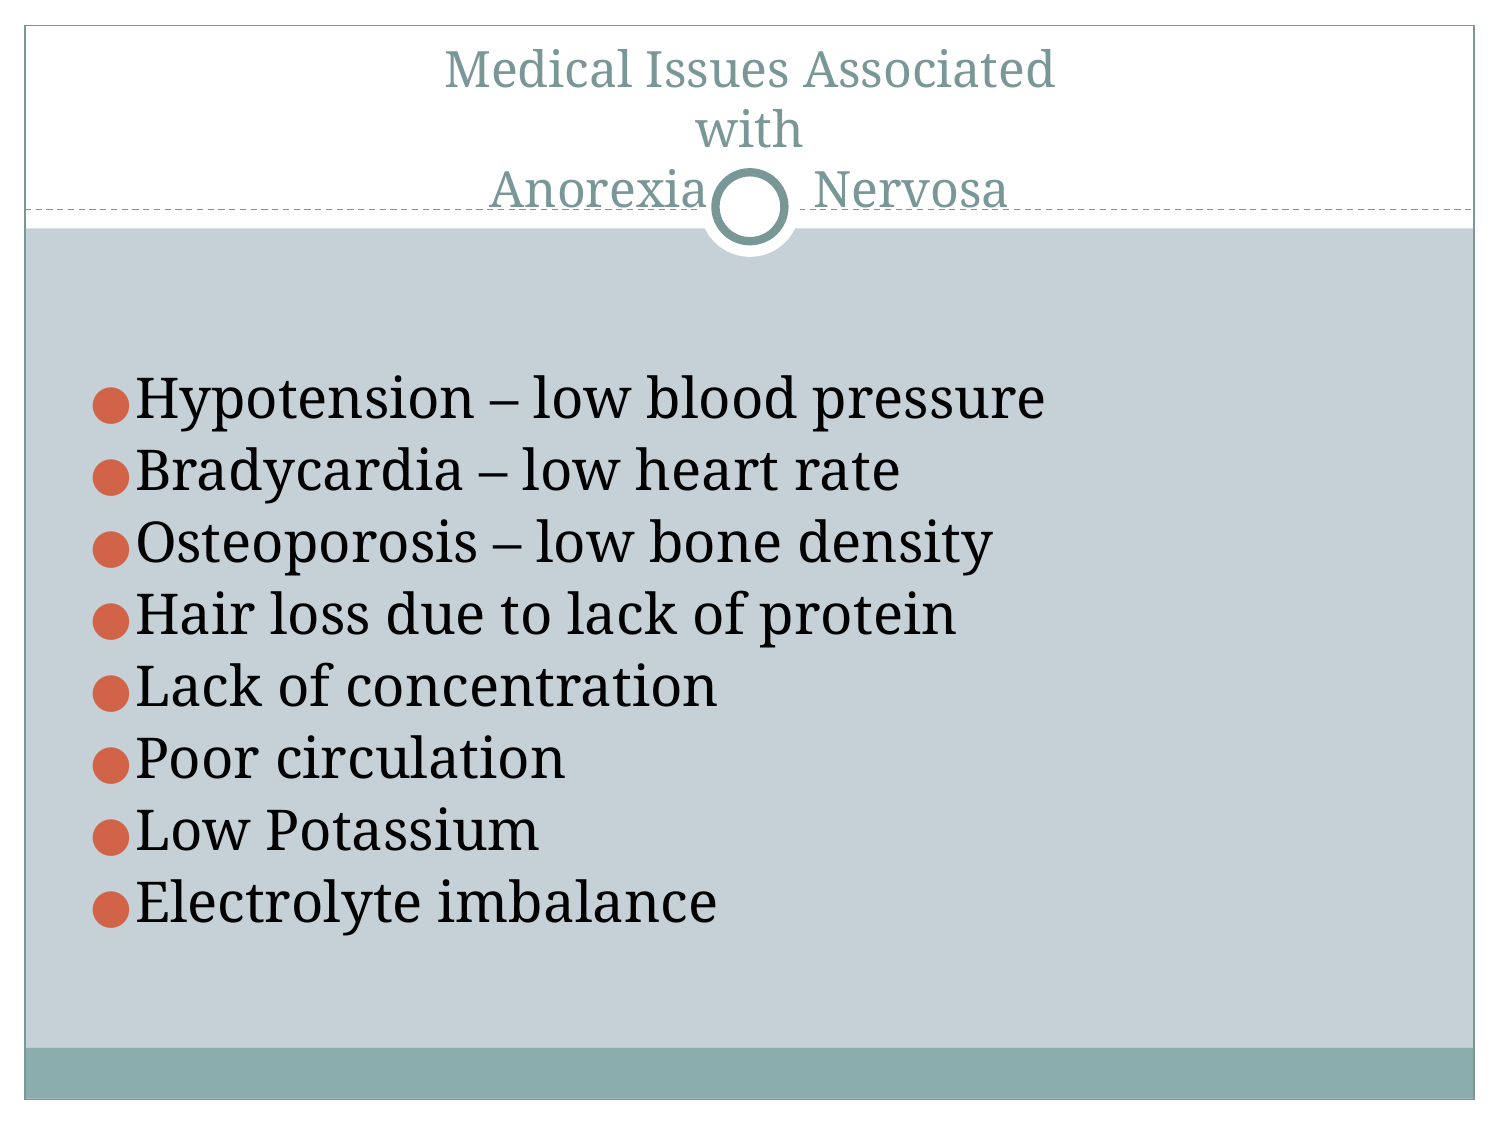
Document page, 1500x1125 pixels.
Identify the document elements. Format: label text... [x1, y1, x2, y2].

title Medical Issues Associated with Anorexia Nervosa [75, 45, 1425, 225]
list Hypotension – low blood pressure Bradycardia – low heart rate Osteoporosis – low bone density Hair loss due to lack of protein Lack of concentration Poor circulation Low Potassium Electrolyte imbalance [75, 362, 1425, 1005]
